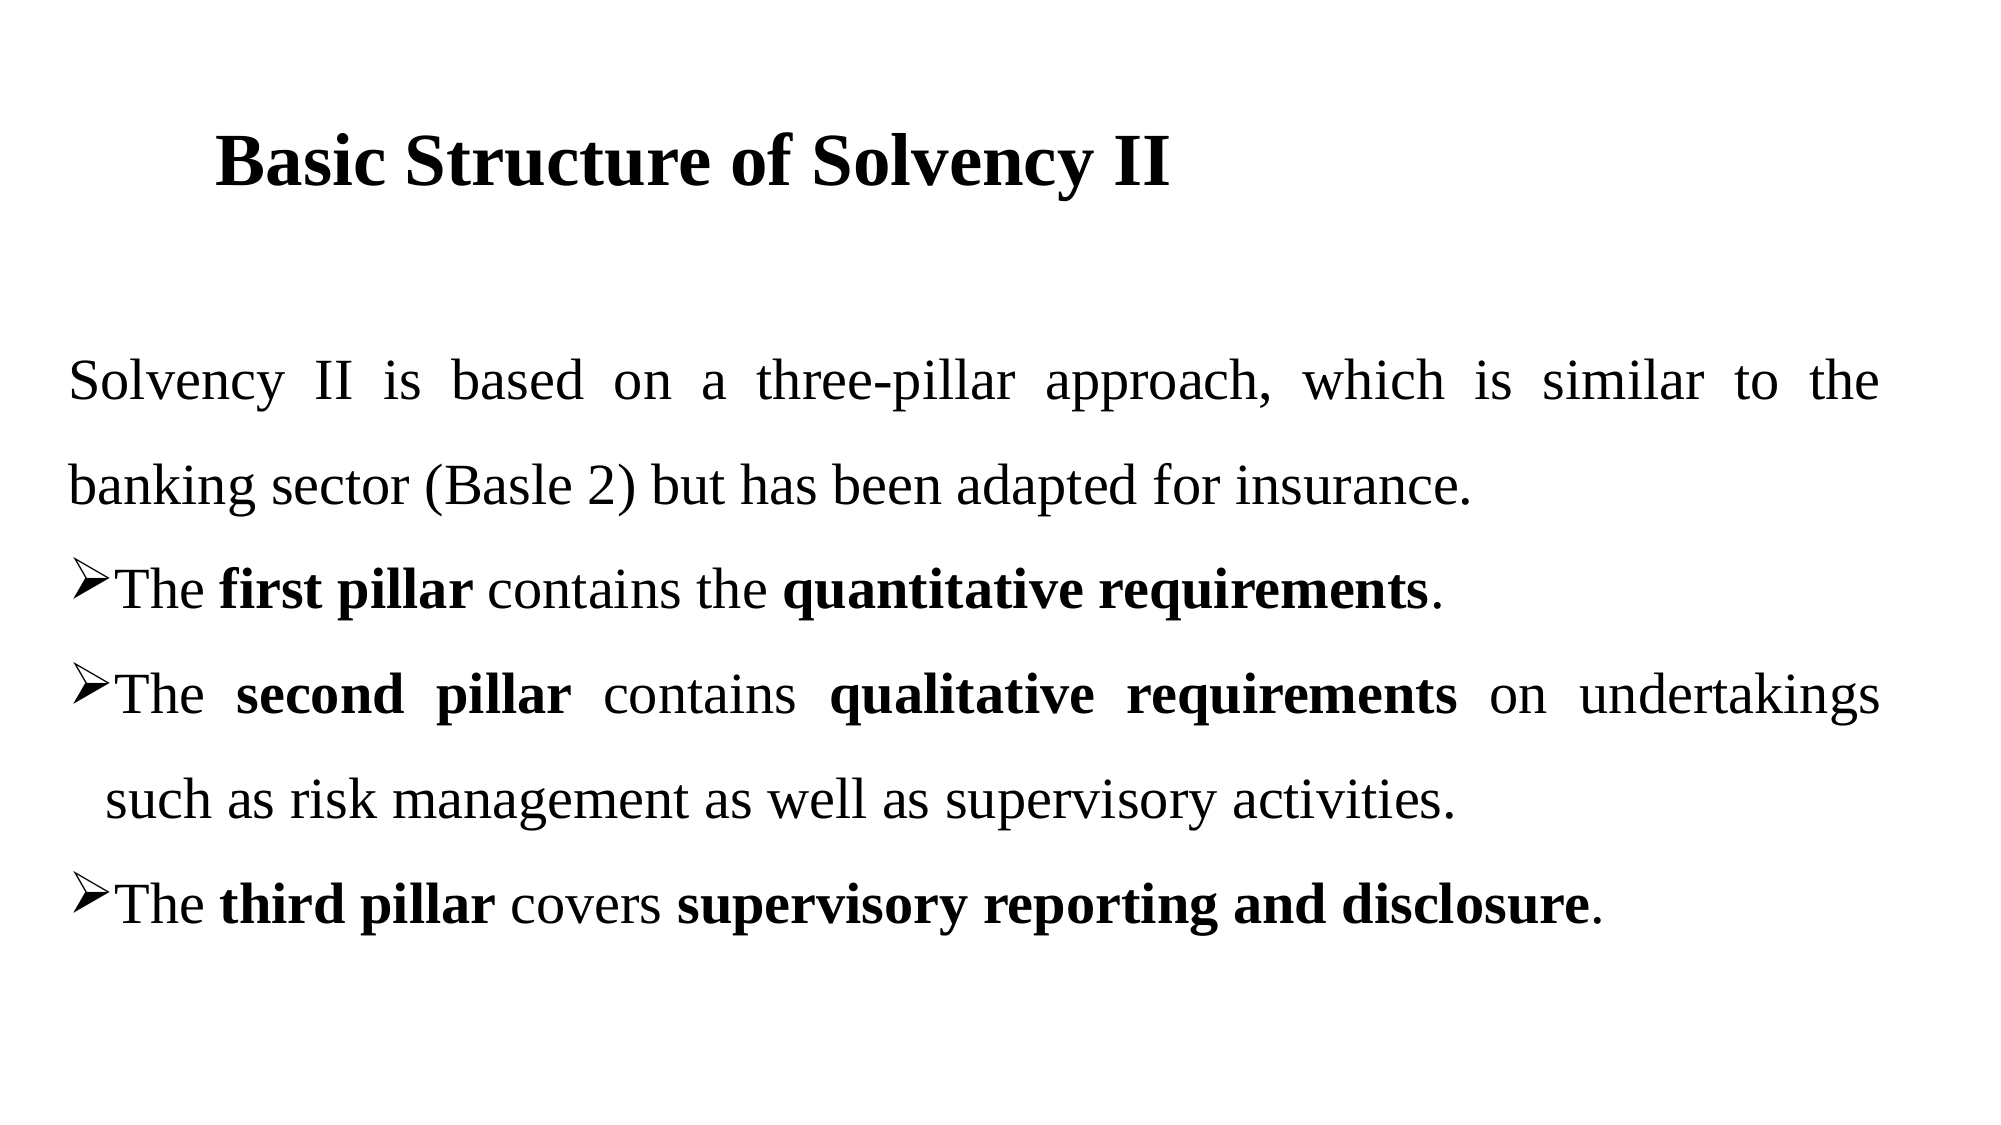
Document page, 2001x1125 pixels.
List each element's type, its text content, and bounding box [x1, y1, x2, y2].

title Basic Structure of Solvency II [200, 105, 1611, 217]
list Solvency II is based on a three-pillar approach, which is similar to the banking sector (Basle 2) but has been adapted for insurance. The first pillar contains the quantitative requirements. The second pillar contains qualitative requirements on undertakings such as risk management as well as supervisory activities. The third pillar covers supervisory reporting and disclosure. [53, 298, 1897, 987]
